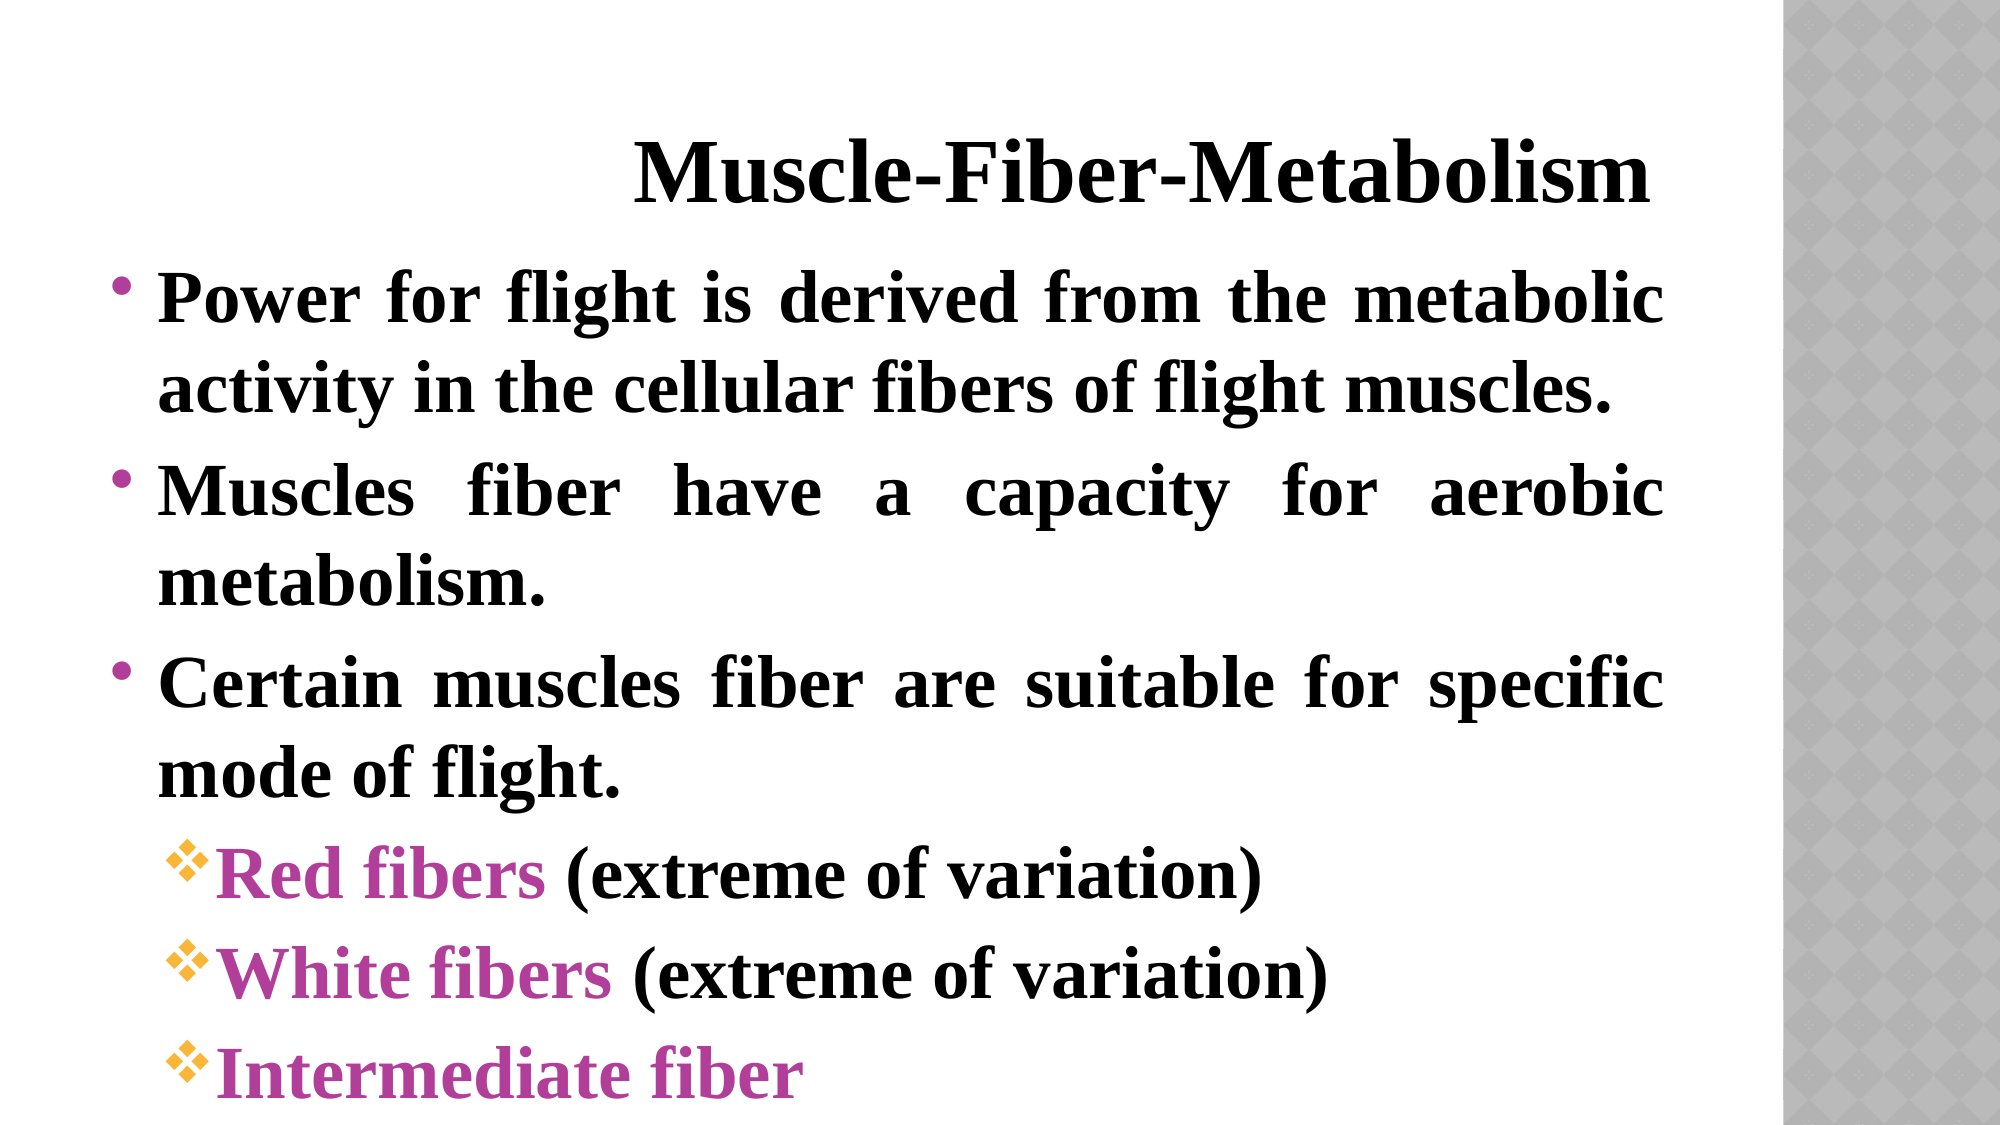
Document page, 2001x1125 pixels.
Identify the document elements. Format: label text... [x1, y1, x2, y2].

list Power for flight is derived from the metabolic activity in the cellular fibers of flight muscles. Muscles fiber have a capacity for aerobic metabolism. Certain muscles fiber are suitable for specific mode of flight. Red fibers (extreme of variation) White fibers (extreme of variation) Intermediate fiber [97, 240, 1682, 1036]
title Muscle-fiber-metabolism [99, 33, 1684, 221]
